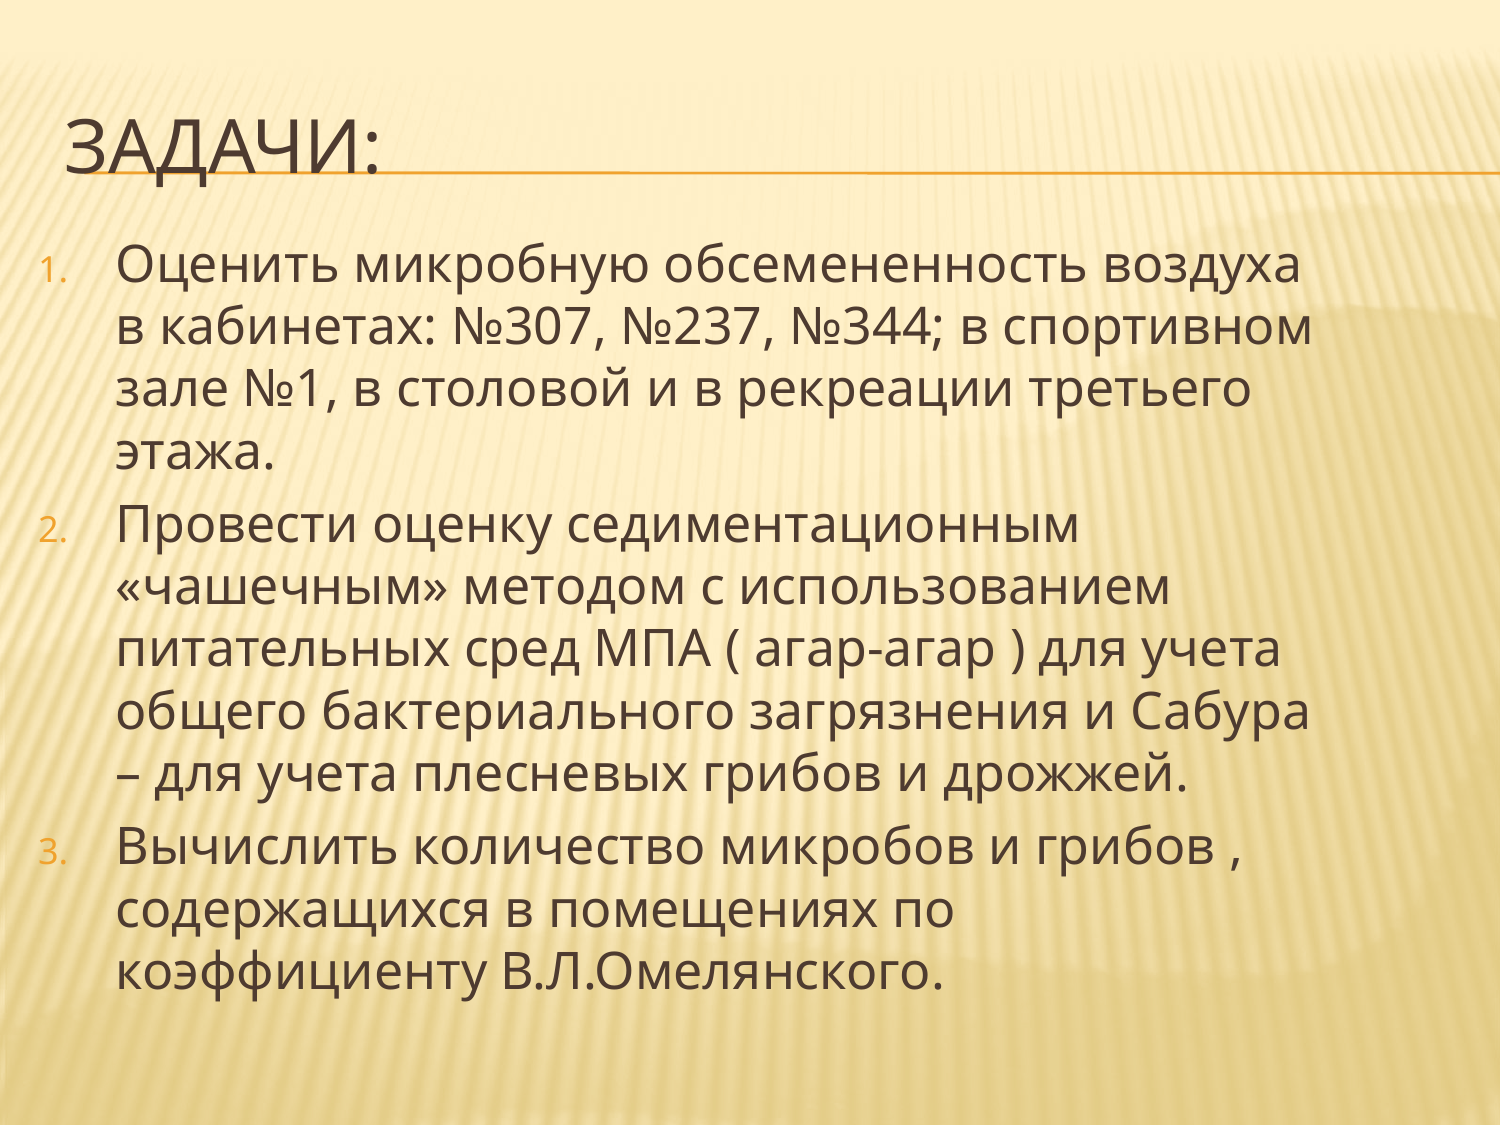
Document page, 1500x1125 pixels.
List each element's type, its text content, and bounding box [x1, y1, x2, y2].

list Оценить микробную обсемененность воздуха в кабинетах: №307, №237, №344; в спортивном зале №1, в столовой и в рекреации третьего этажа. Провести оценку седиментационным «чашечным» методом с использованием питательных сред МПА ( агар-агар ) для учета общего бактериального загрязнения и Сабура – для учета плесневых грибов и дрожжей. Вычислить количество микробов и грибов , содержащихся в помещениях по коэффициенту В.Л.Омелянского. [23, 222, 1336, 1032]
title Задачи: [50, 75, 1475, 213]
